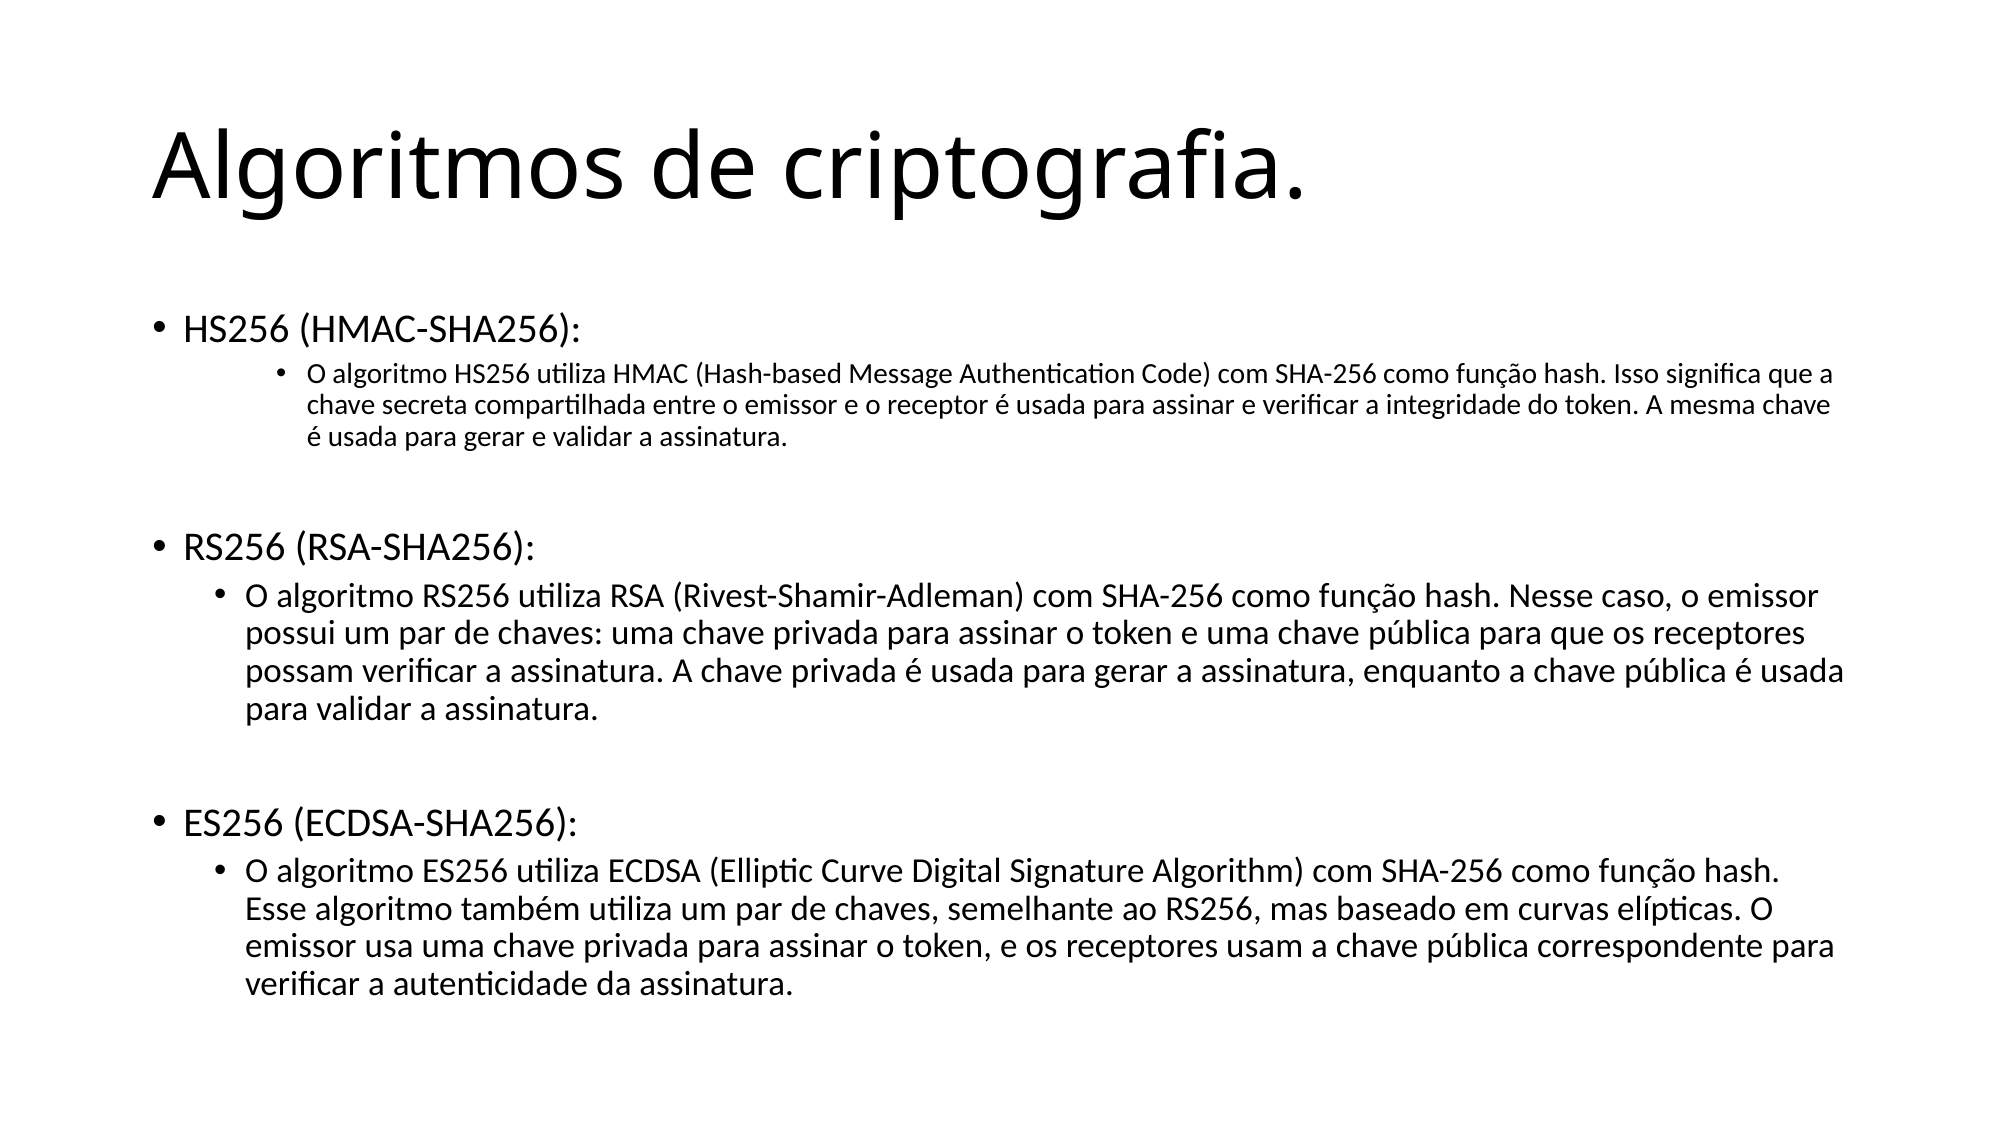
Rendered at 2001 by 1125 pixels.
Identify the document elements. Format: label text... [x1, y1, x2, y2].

list HS256 (HMAC-SHA256): O algoritmo HS256 utiliza HMAC (Hash-based Message Authentication Code) com SHA-256 como função hash. Isso significa que a chave secreta compartilhada entre o emissor e o receptor é usada para assinar e verificar a integridade do token. A mesma chave é usada para gerar e validar a assinatura. RS256 (RSA-SHA256): O algoritmo RS256 utiliza RSA (Rivest-Shamir-Adleman) com SHA-256 como função hash. Nesse caso, o emissor possui um par de chaves: uma chave privada para assinar o token e uma chave pública para que os receptores possam verificar a assinatura. A chave privada é usada para gerar a assinatura, enquanto a chave pública é usada para validar a assinatura. ES256 (ECDSA-SHA256): O algoritmo ES256 utiliza ECDSA (Elliptic Curve Digital Signature Algorithm) com SHA-256 como função hash. Esse algoritmo também utiliza um par de chaves, semelhante ao RS256, mas baseado em curvas elípticas. O emissor usa uma chave privada para assinar o token, e os receptores usam a chave pública correspondente para verificar a autenticidade da assinatura. [137, 299, 1863, 1014]
title Algoritmos de criptografia. [137, 59, 1863, 278]
